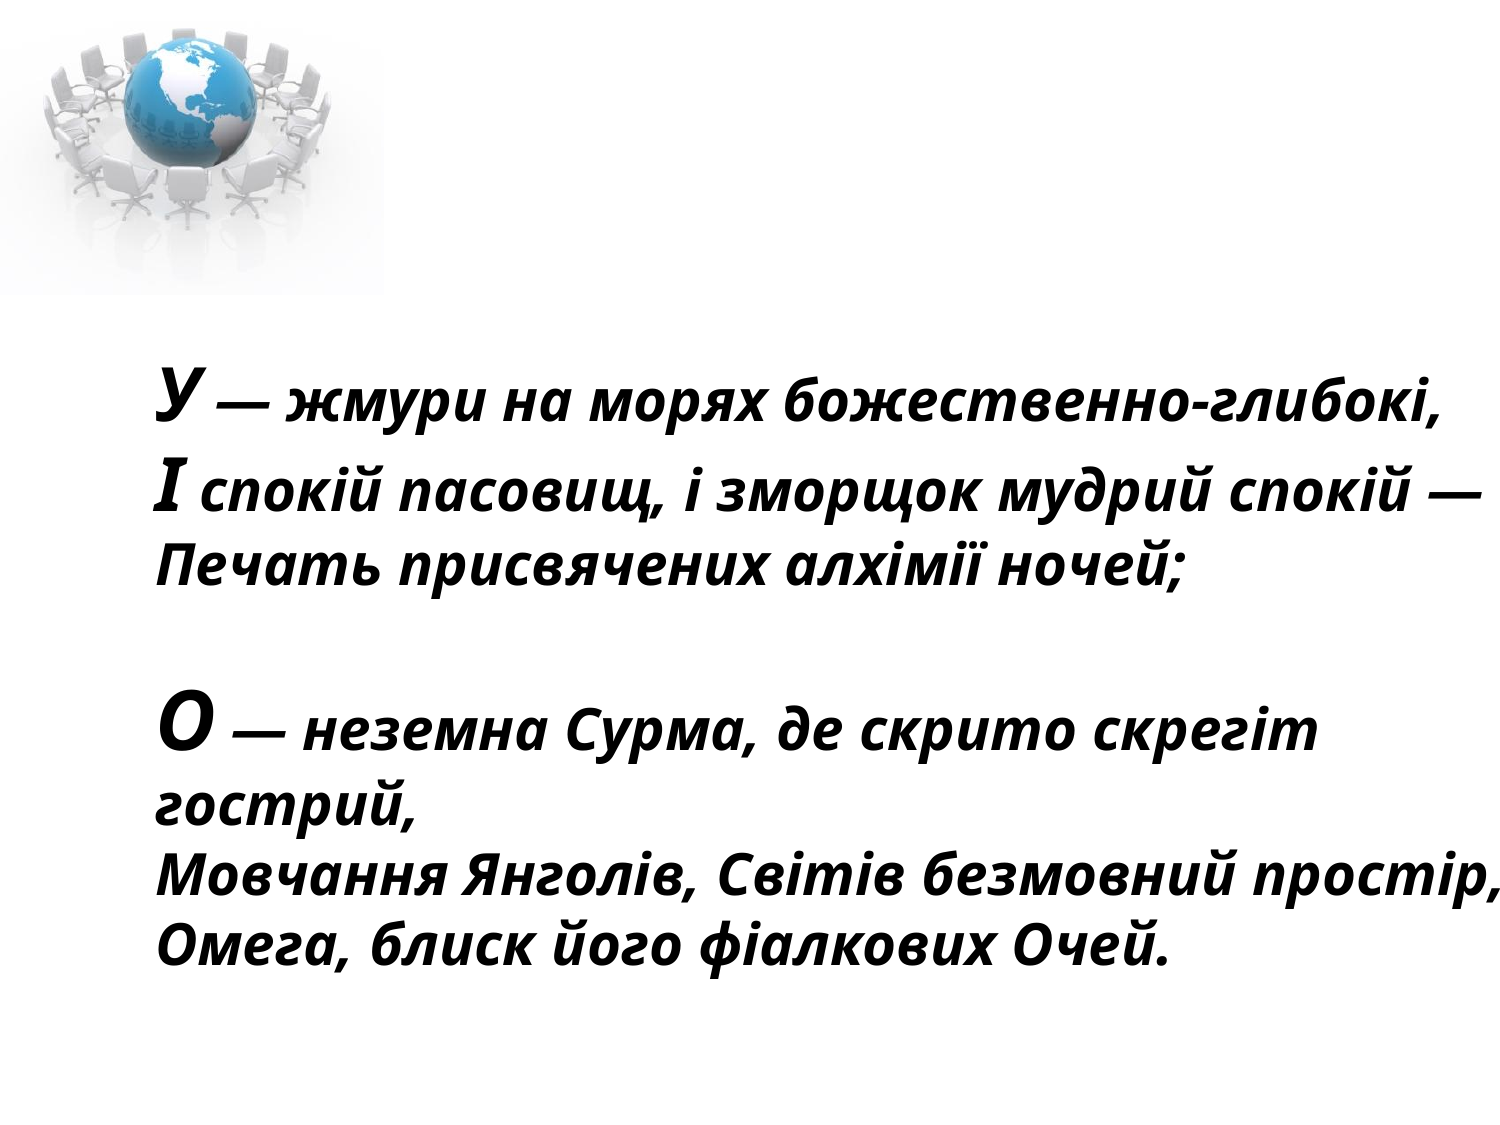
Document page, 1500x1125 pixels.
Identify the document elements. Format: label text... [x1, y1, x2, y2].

picture [0, 0, 384, 295]
text_box У — жмури на морях божественно-глибокі, І спокій пасовищ, і зморщок мудрий спокій — Печать присвячених алхімії ночей; О — неземна Сурма, де скрито скрегіт гострий, Мовчання Янголів, Світів безмовний простір, Омега, блиск його фіалкових Очей. [140, 269, 1500, 985]
